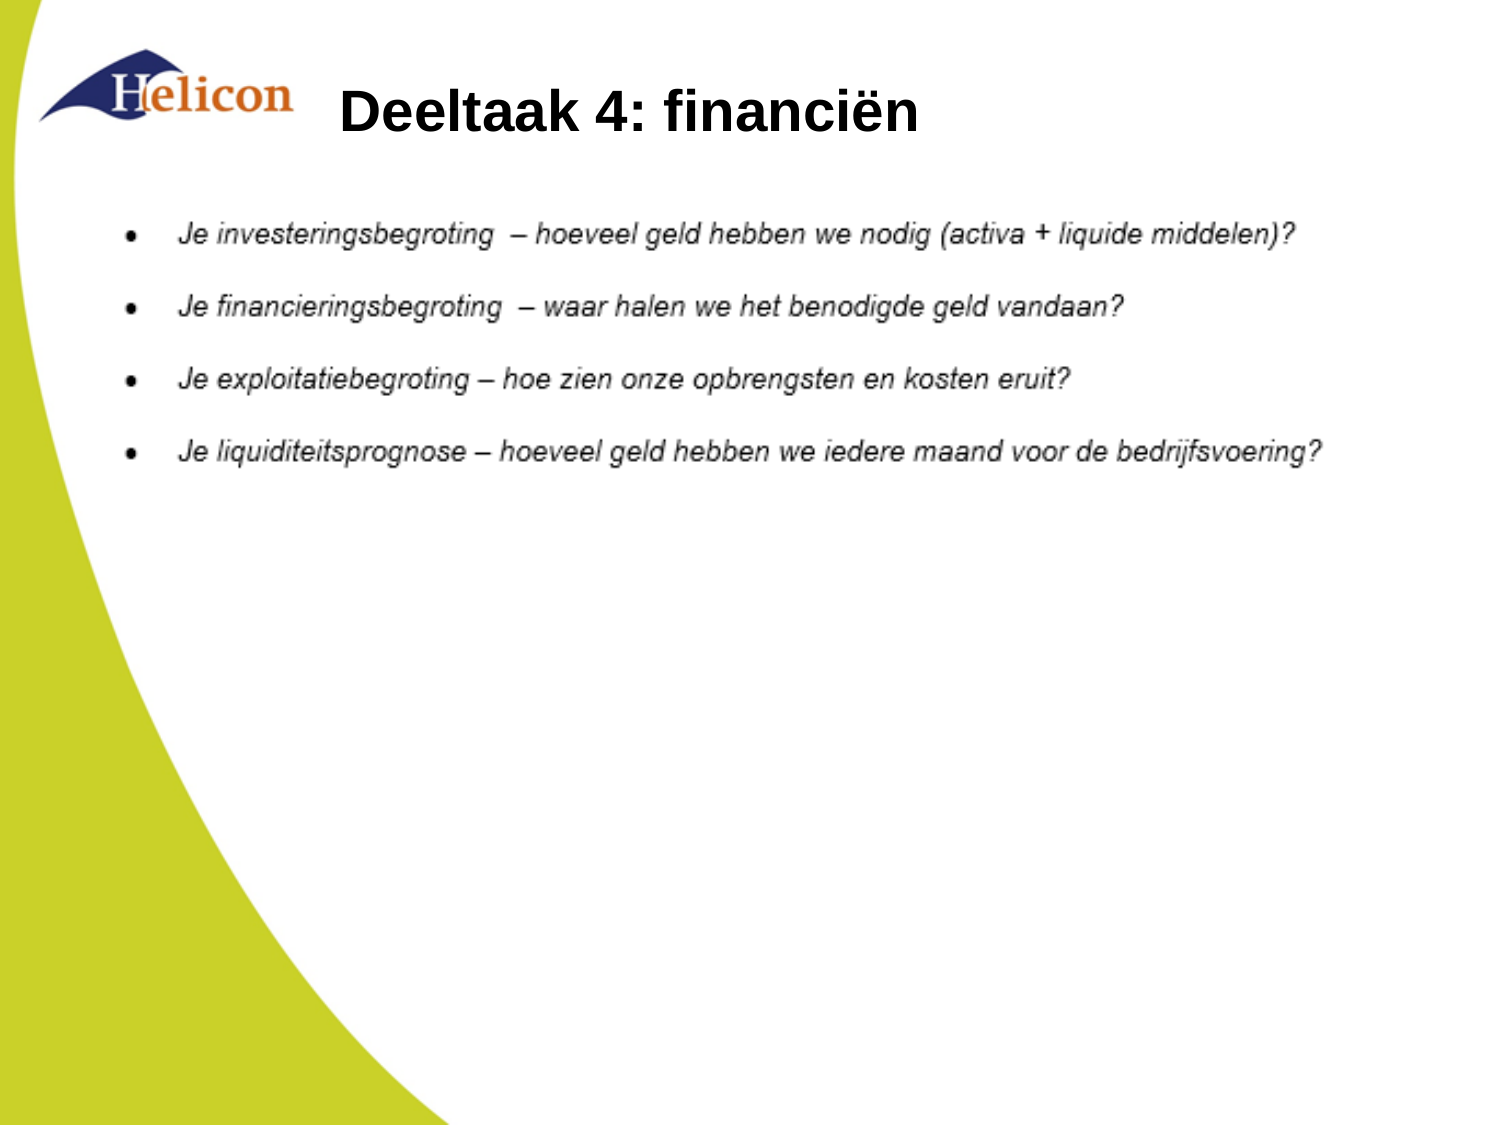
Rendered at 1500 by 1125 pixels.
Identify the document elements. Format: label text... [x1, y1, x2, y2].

picture [0, 0, 1500, 1125]
title Deeltaak 4: financiën [324, 54, 1415, 161]
